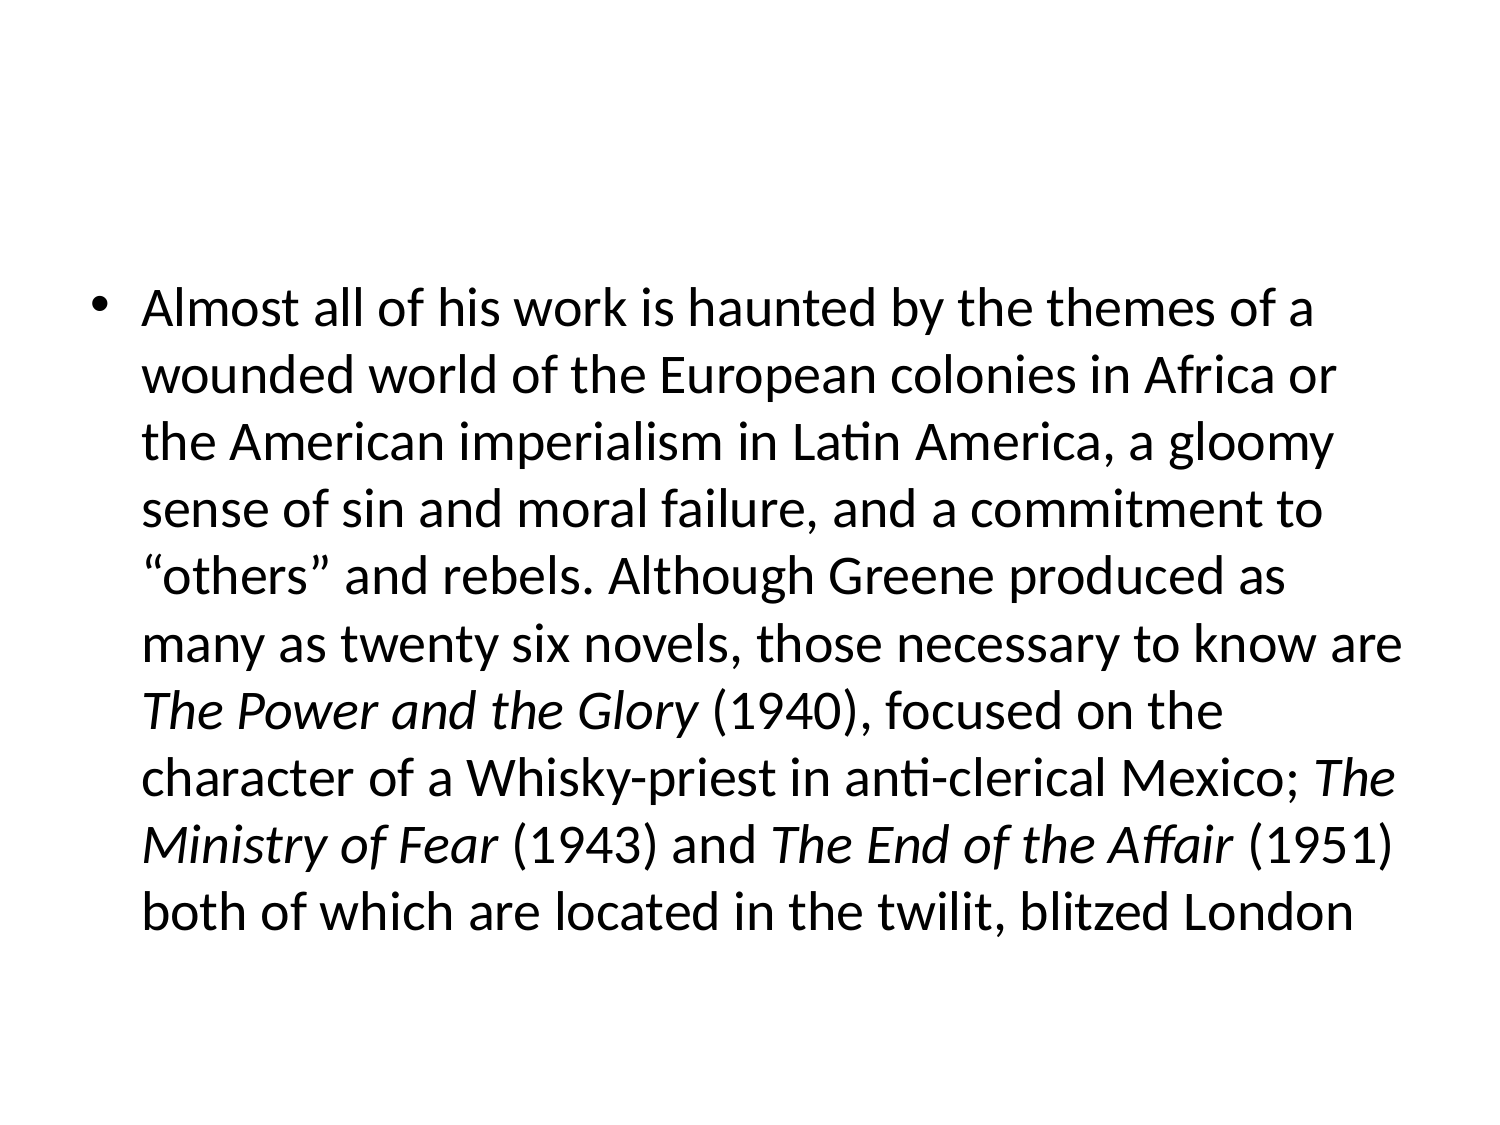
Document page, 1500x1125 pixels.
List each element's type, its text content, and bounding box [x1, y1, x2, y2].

list Almost all of his work is haunted by the themes of a wounded world of the European colonies in Africa or the American imperialism in Latin America, a gloomy sense of sin and moral failure, and a commitment to “others” and rebels. Although Greene produced as many as twenty six novels, those necessary to know are The Power and the Glory (1940), focused on the character of a Whisky-priest in anti-clerical Mexico; The Ministry of Fear (1943) and The End of the Affair (1951) both of which are located in the twilit, blitzed London [75, 262, 1425, 1005]
